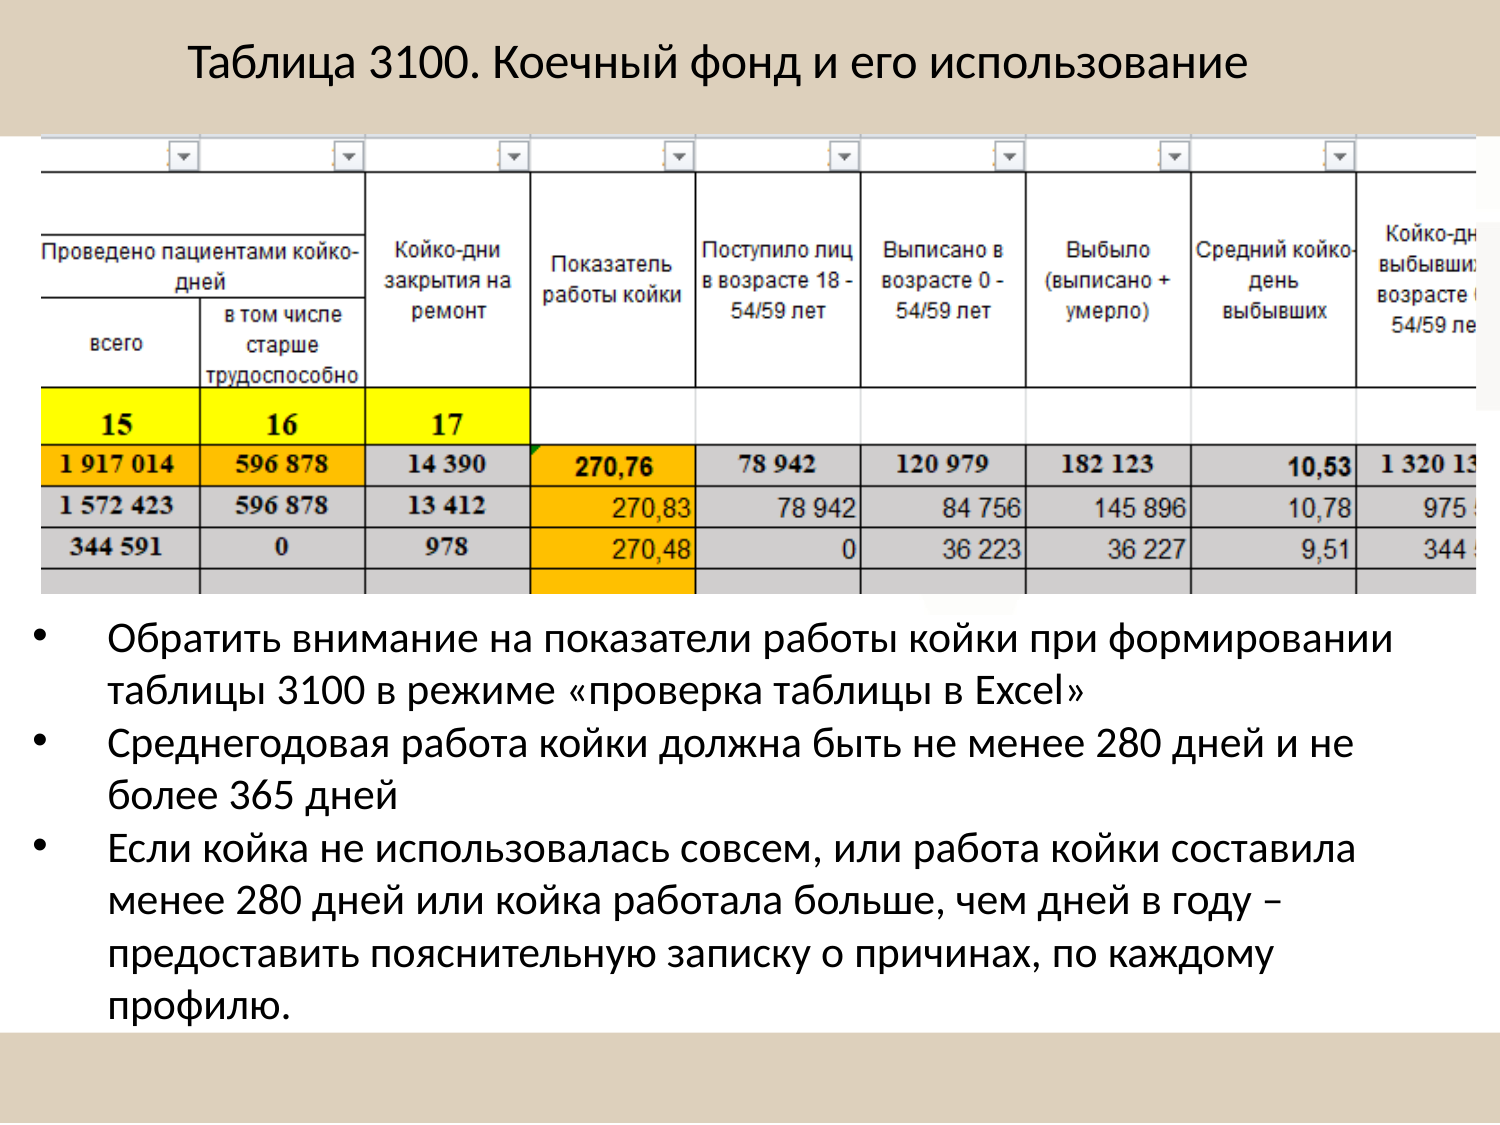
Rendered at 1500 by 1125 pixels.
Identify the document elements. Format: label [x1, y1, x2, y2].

text_box [0, 0, 1500, 1125]
picture [40, 134, 1477, 594]
